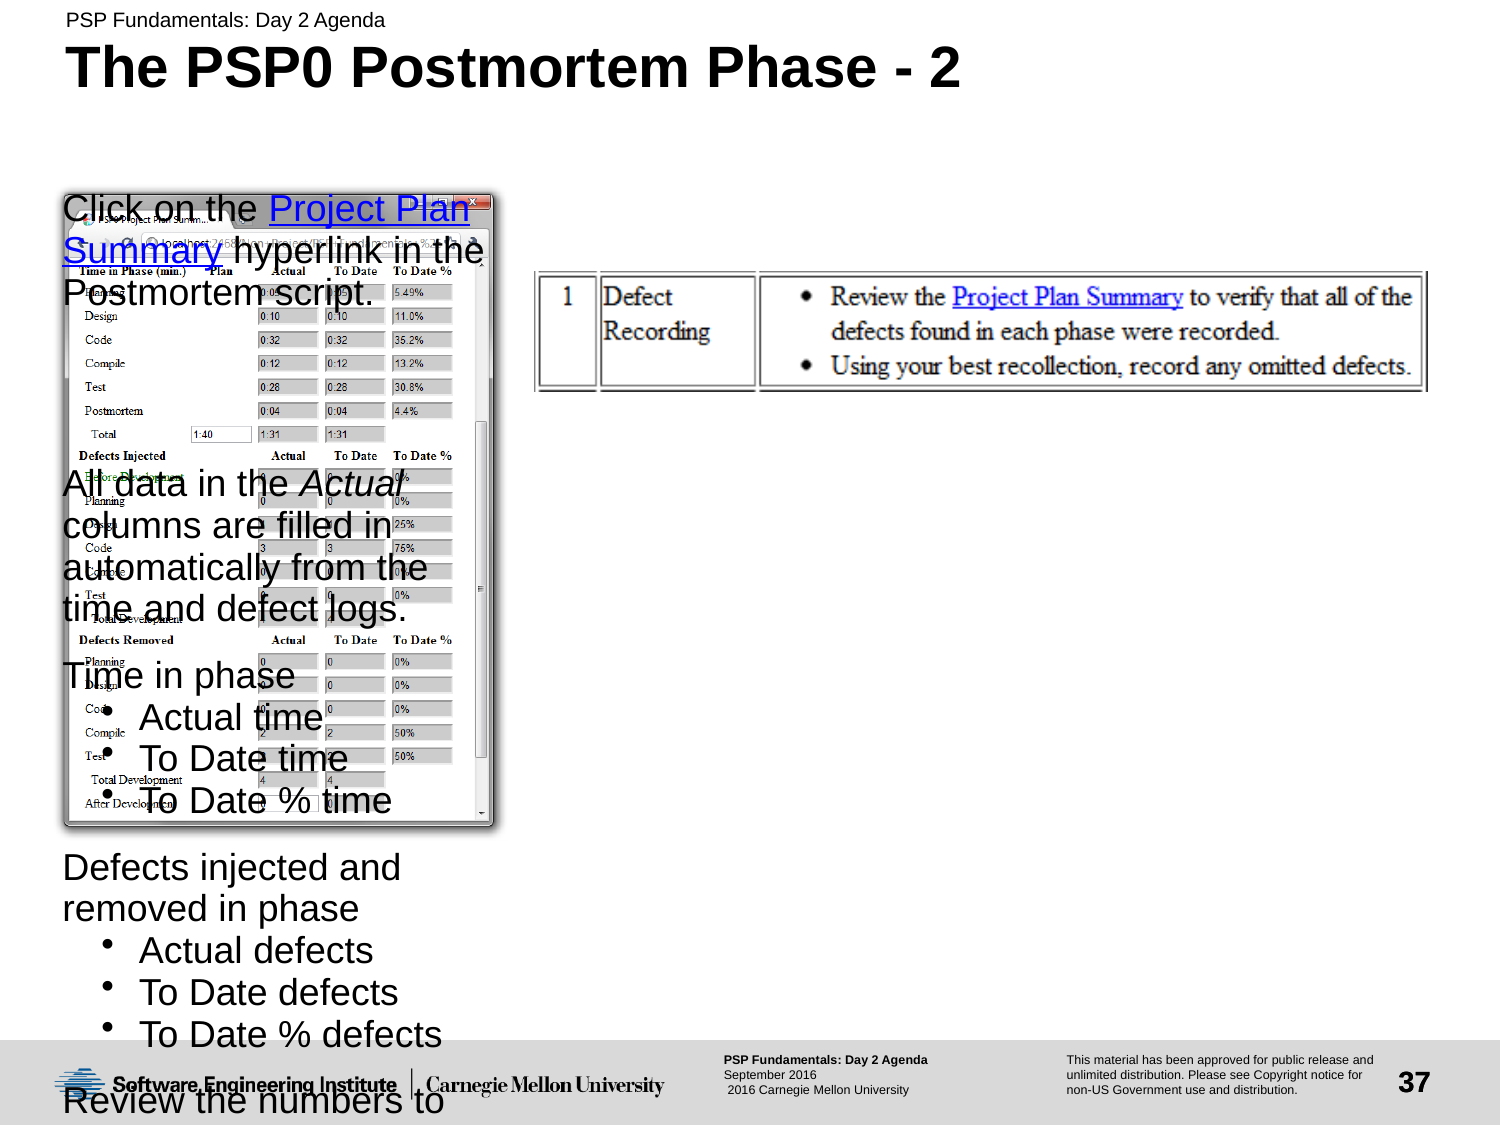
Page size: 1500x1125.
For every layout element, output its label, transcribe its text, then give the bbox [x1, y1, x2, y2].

picture [46, 1061, 673, 1104]
title The PSP0 Postmortem Phase - 2 [65, 37, 1430, 148]
list Click on the Project Plan Summary hyperlink in the Postmortem script. All data in the Actual columns are filled in automatically from the time and defect logs. Time in phase Actual time To Date time To Date % time Defects injected and removed in phase Actual defects To Date defects To Date % defects Review the numbers to ensure that they look correct. [62, 841, 507, 1000]
picture [534, 271, 1428, 392]
picture [53, 184, 508, 841]
